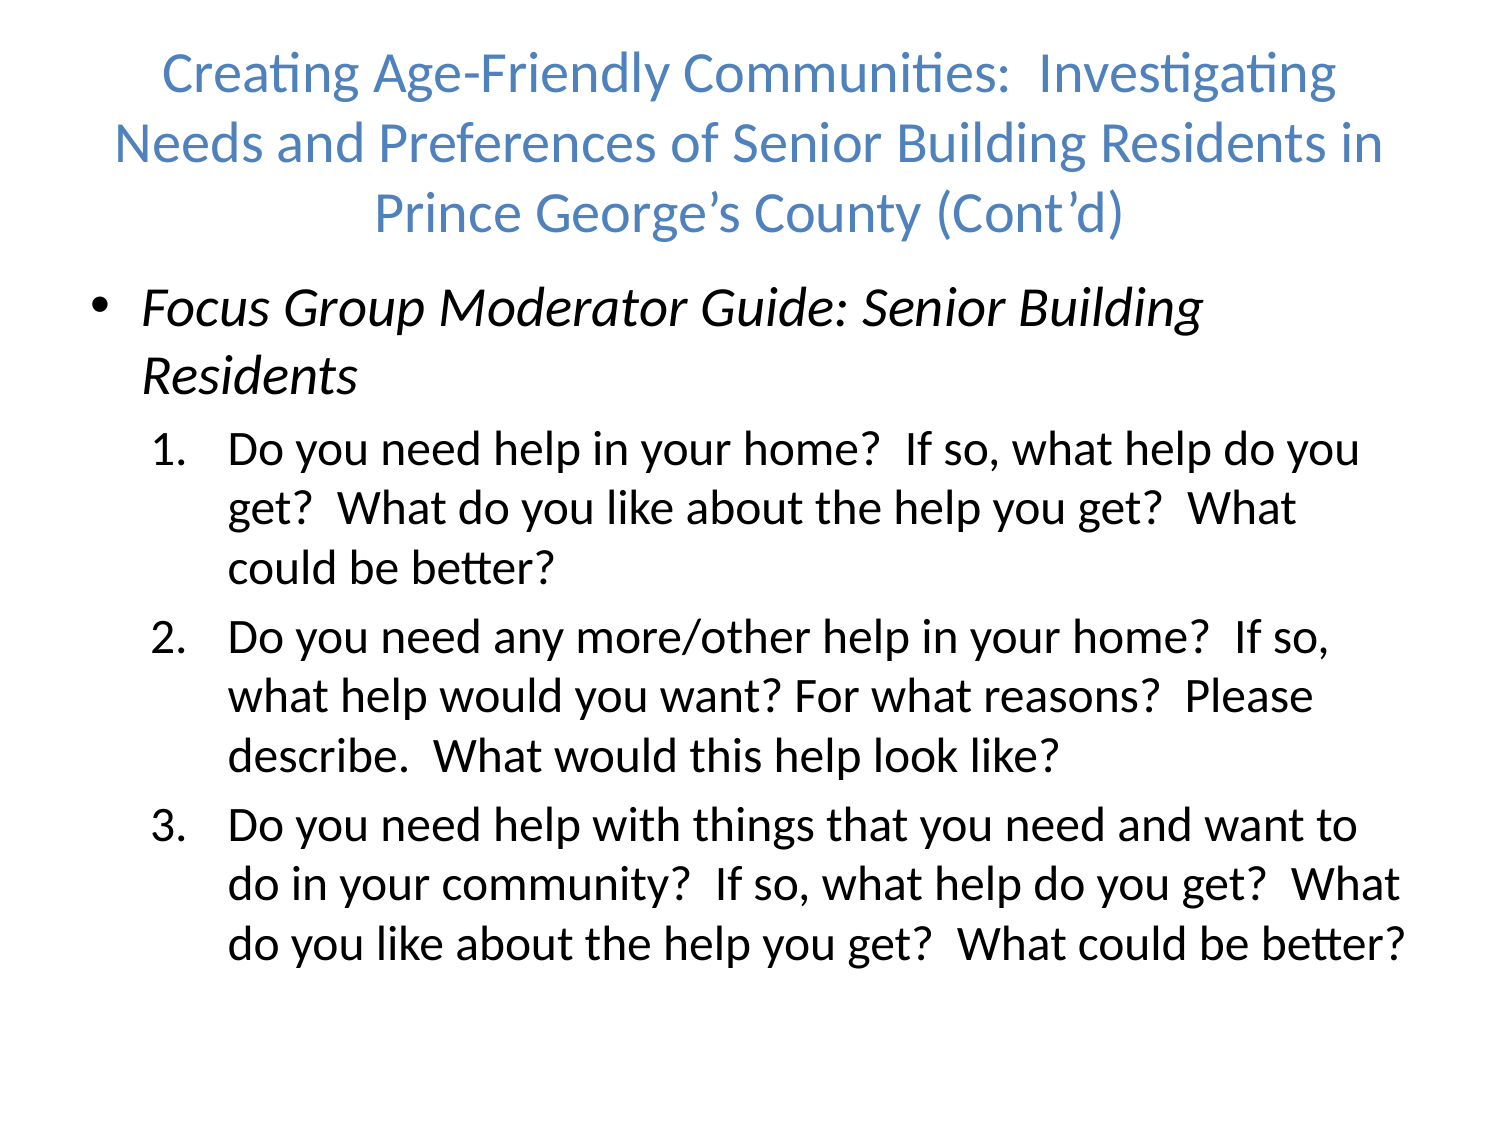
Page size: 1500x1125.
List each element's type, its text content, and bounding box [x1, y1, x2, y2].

title Creating Age-Friendly Communities: Investigating Needs and Preferences of Senior Building Residents in Prince George’s County (Cont’d) [75, 45, 1425, 233]
list Focus Group Moderator Guide: Senior Building Residents Do you need help in your home? If so, what help do you get? What do you like about the help you get? What could be better? Do you need any more/other help in your home? If so, what help would you want? For what reasons? Please describe. What would this help look like? Do you need help with things that you need and want to do in your community? If so, what help do you get? What do you like about the help you get? What could be better? [75, 262, 1425, 1038]
